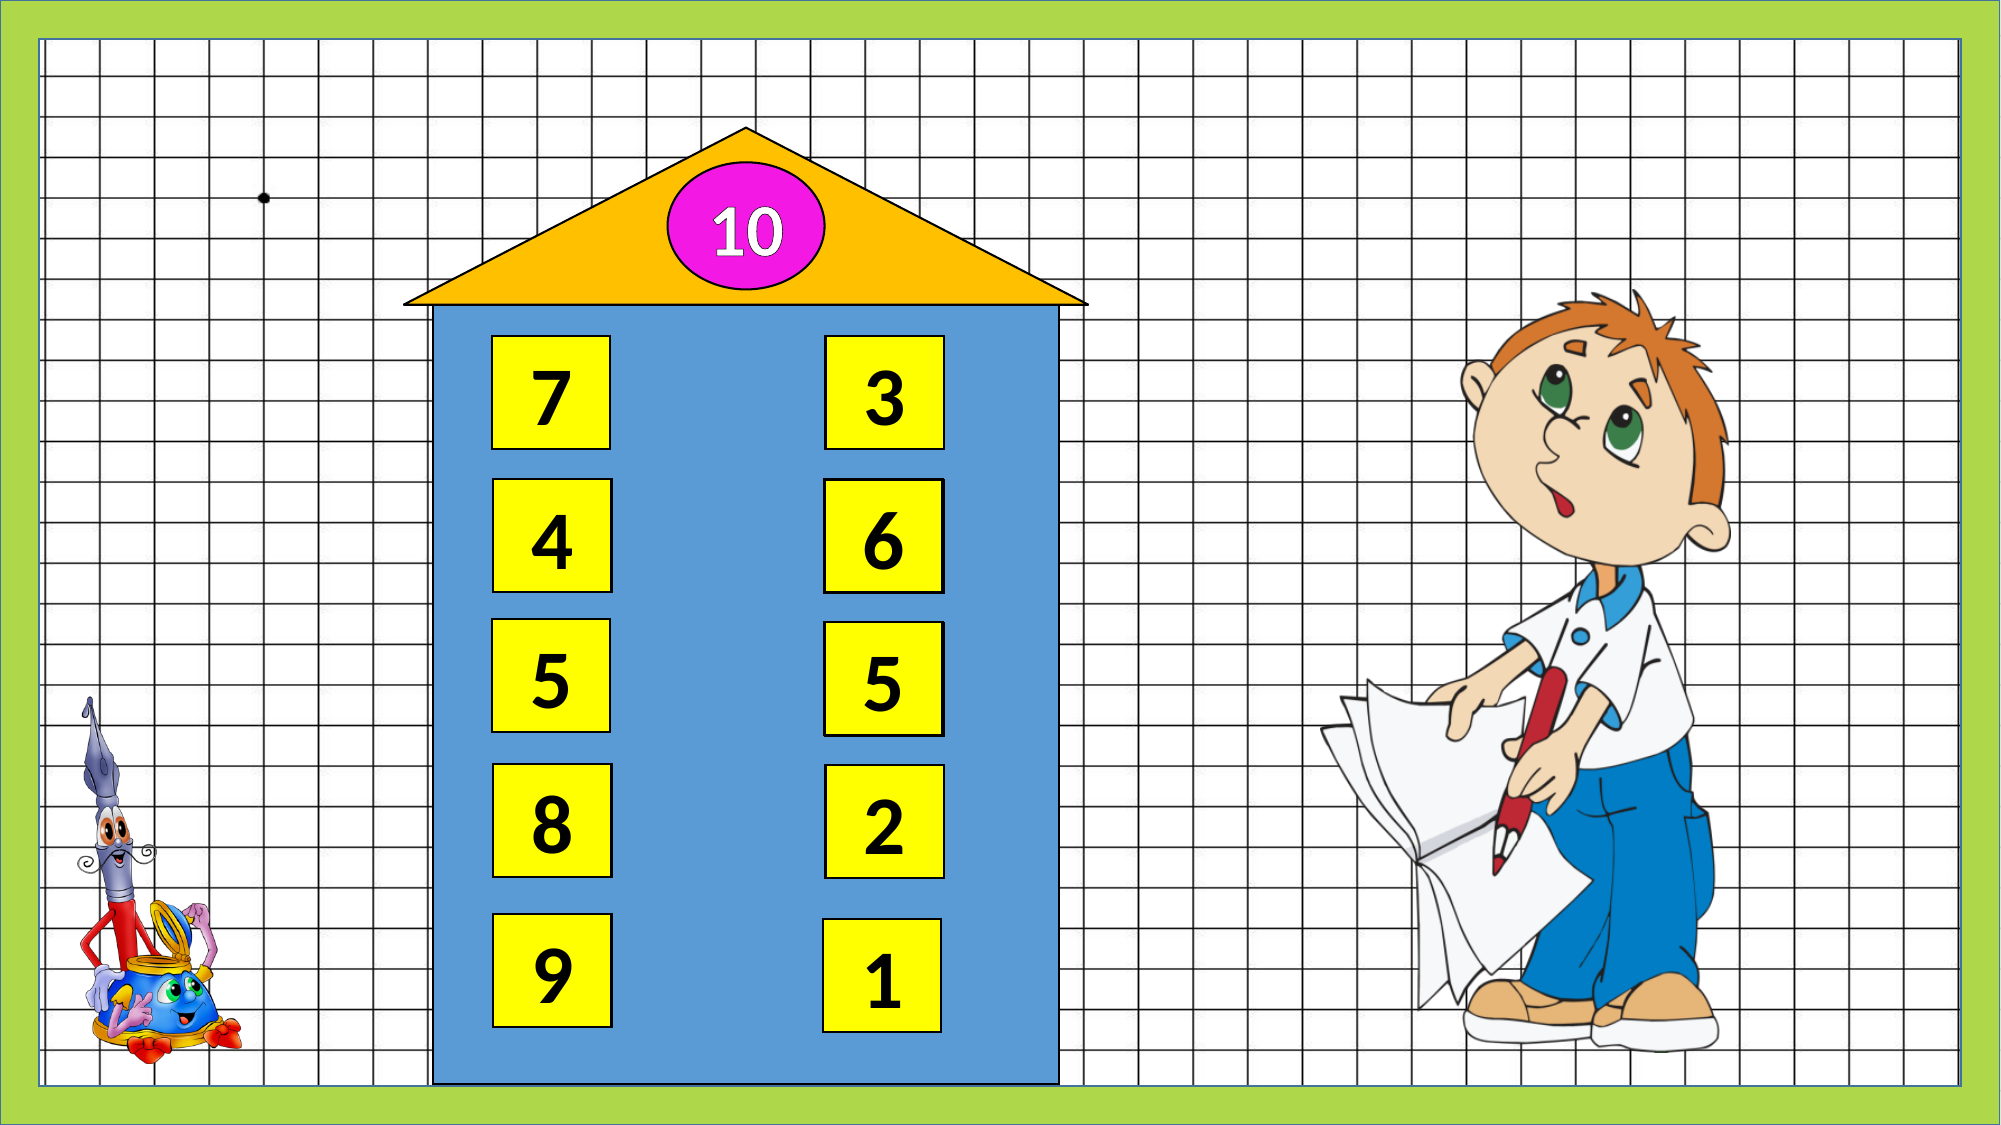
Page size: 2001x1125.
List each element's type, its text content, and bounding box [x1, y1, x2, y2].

text_box 10 [666, 161, 826, 291]
text_box 2 [824, 764, 945, 879]
text_box 8 [492, 763, 613, 878]
text_box 3 [824, 335, 945, 450]
picture [40, 40, 1960, 1085]
text_box 5 [823, 621, 944, 736]
text_box 7 [491, 335, 611, 450]
text_box [432, 306, 1060, 1085]
text_box 4 [492, 478, 613, 593]
text_box [402, 126, 1090, 306]
text_box 1 [822, 918, 942, 1033]
text_box 9 [492, 913, 613, 1028]
text_box 6 [823, 478, 944, 594]
text_box 5 [491, 618, 611, 733]
